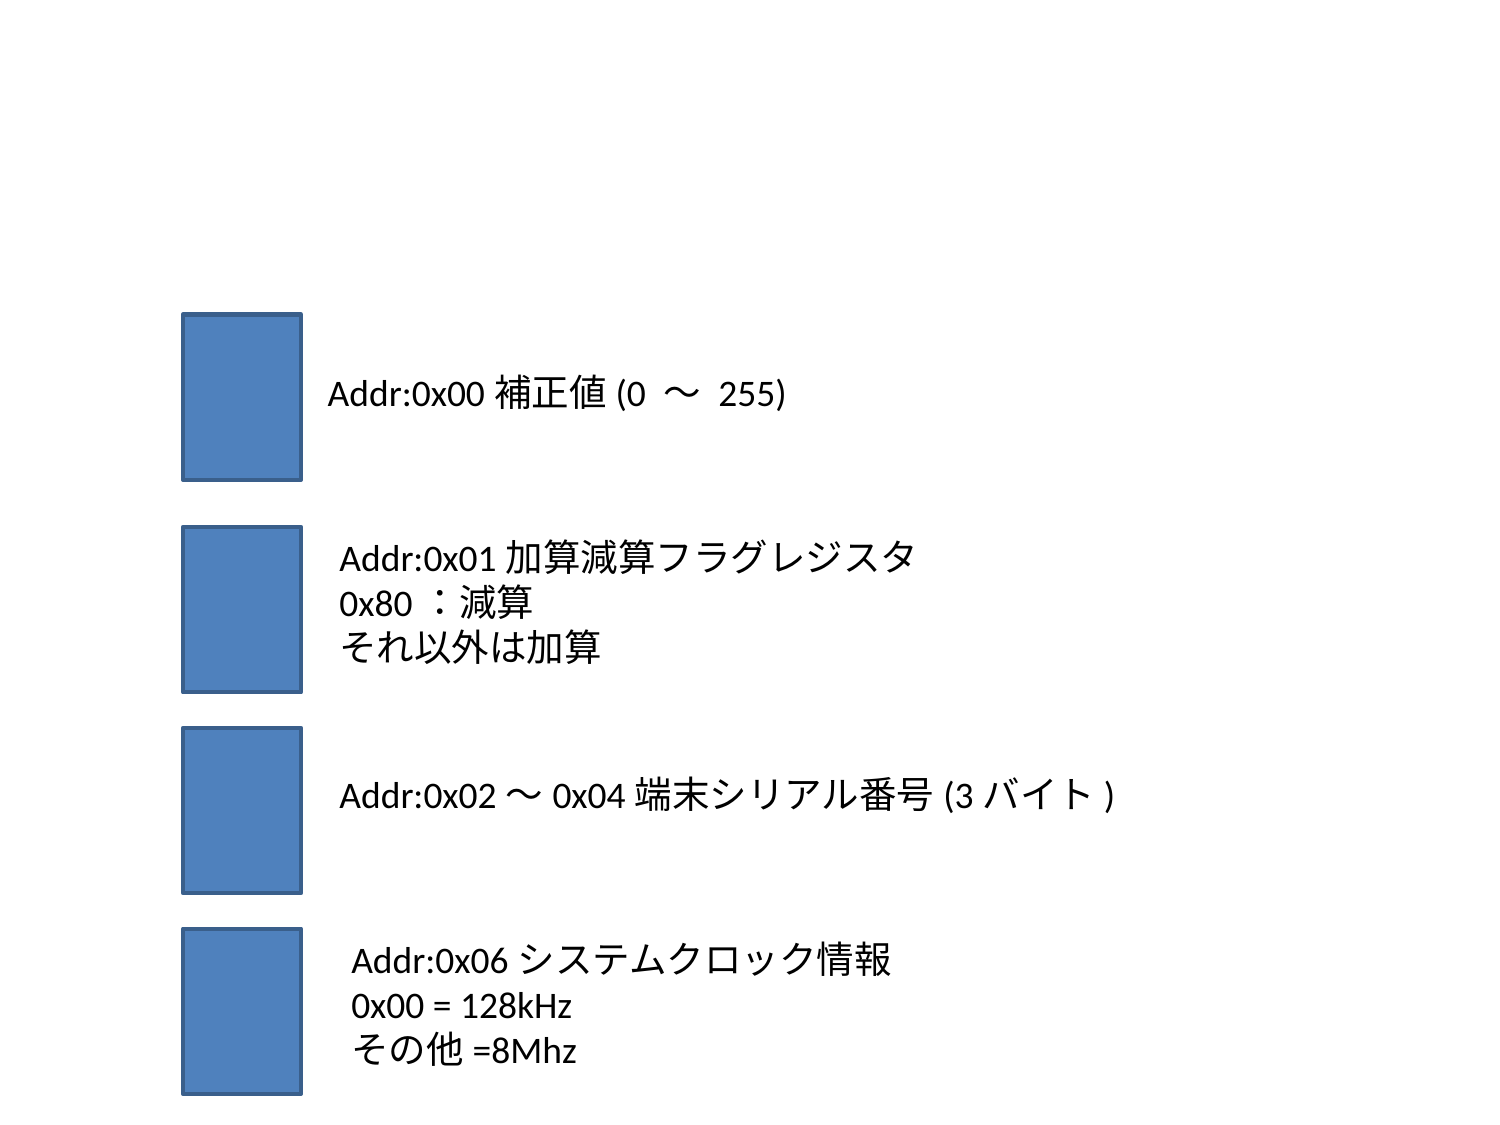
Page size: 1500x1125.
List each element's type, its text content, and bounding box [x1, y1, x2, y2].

text_box Addr:0x01加算減算フラグレジスタ 0x80：減算 それ以外は加算 [324, 527, 1388, 677]
text_box [181, 726, 303, 895]
text_box [181, 312, 303, 482]
text_box Addr:0x02～0x04端末シリアル番号(3バイト) [324, 763, 1388, 823]
text_box [181, 525, 303, 694]
text_box Addr:0x06システムクロック情報 0x00 = 128kHz その他=8Mhz [336, 928, 1128, 1079]
text_box Addr:0x00補正値(0 ～ 255) [312, 361, 1010, 422]
text_box [181, 927, 303, 1096]
